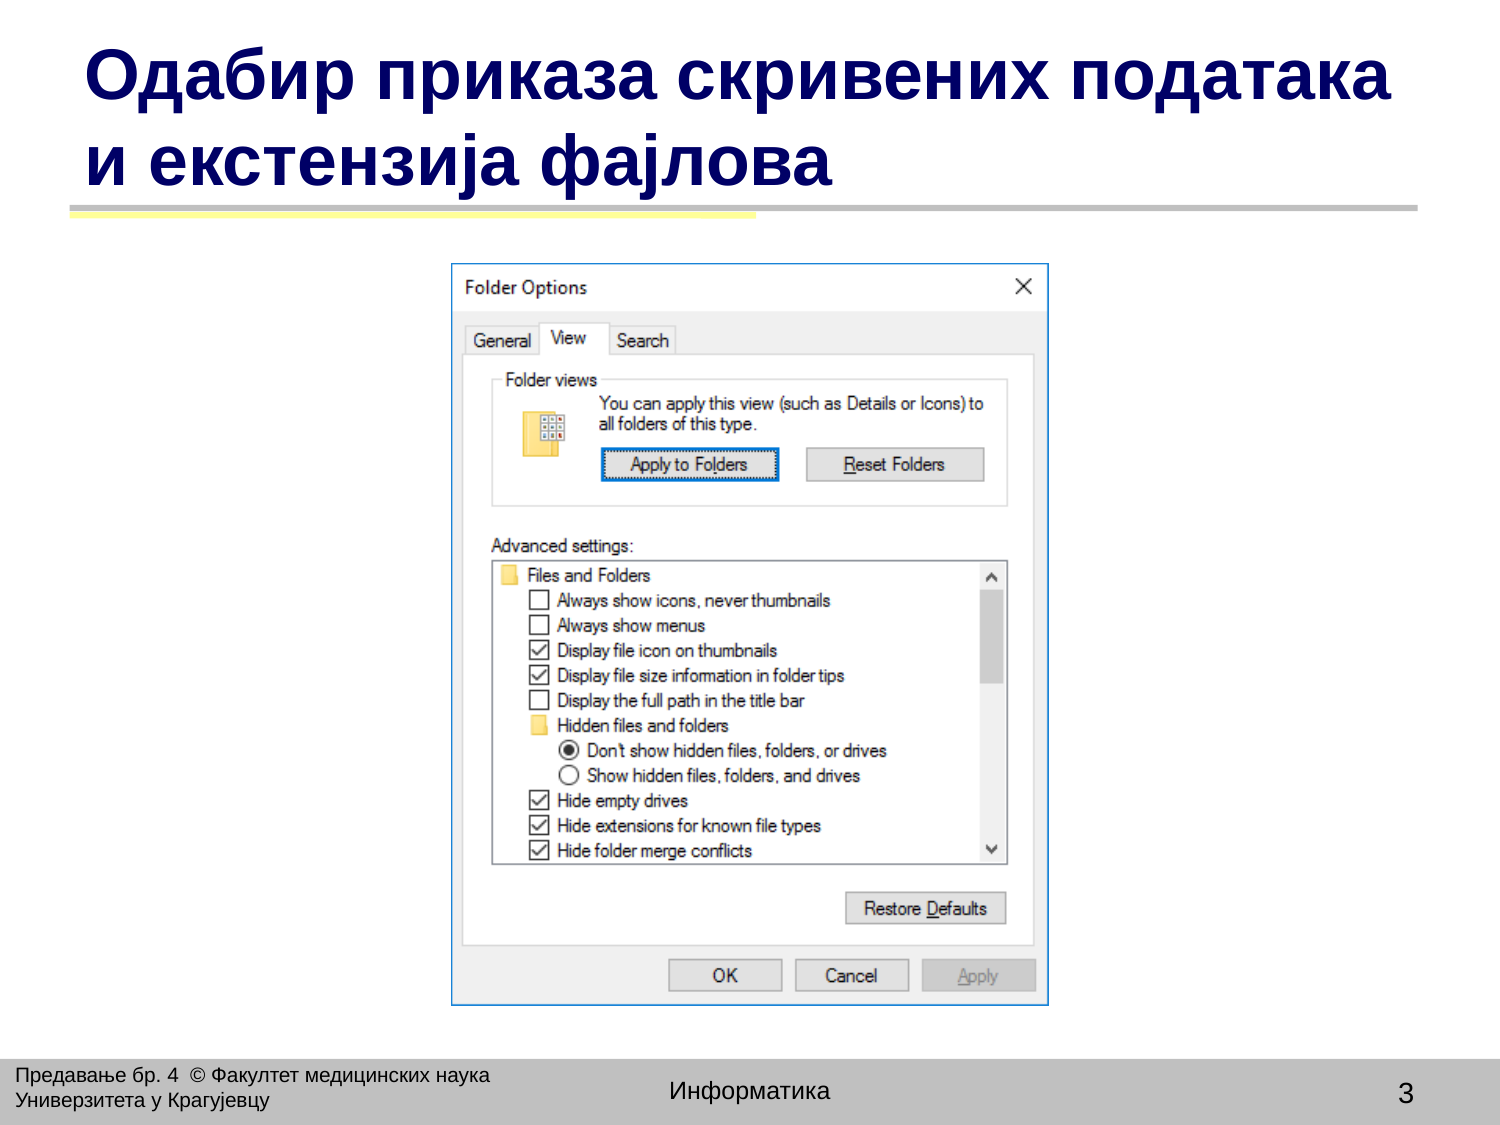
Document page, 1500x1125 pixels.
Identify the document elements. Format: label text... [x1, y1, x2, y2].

footer Информатика [512, 1066, 988, 1125]
picture [451, 263, 1049, 1006]
title Одабир приказа скривених података и екстензија фајлова [69, 19, 1426, 208]
slide_number Предавање бр. 4 © Факултет медицинских наука Универзитета у Крагујевцу [0, 1053, 602, 1108]
slide_number 3 [1079, 1066, 1430, 1125]
